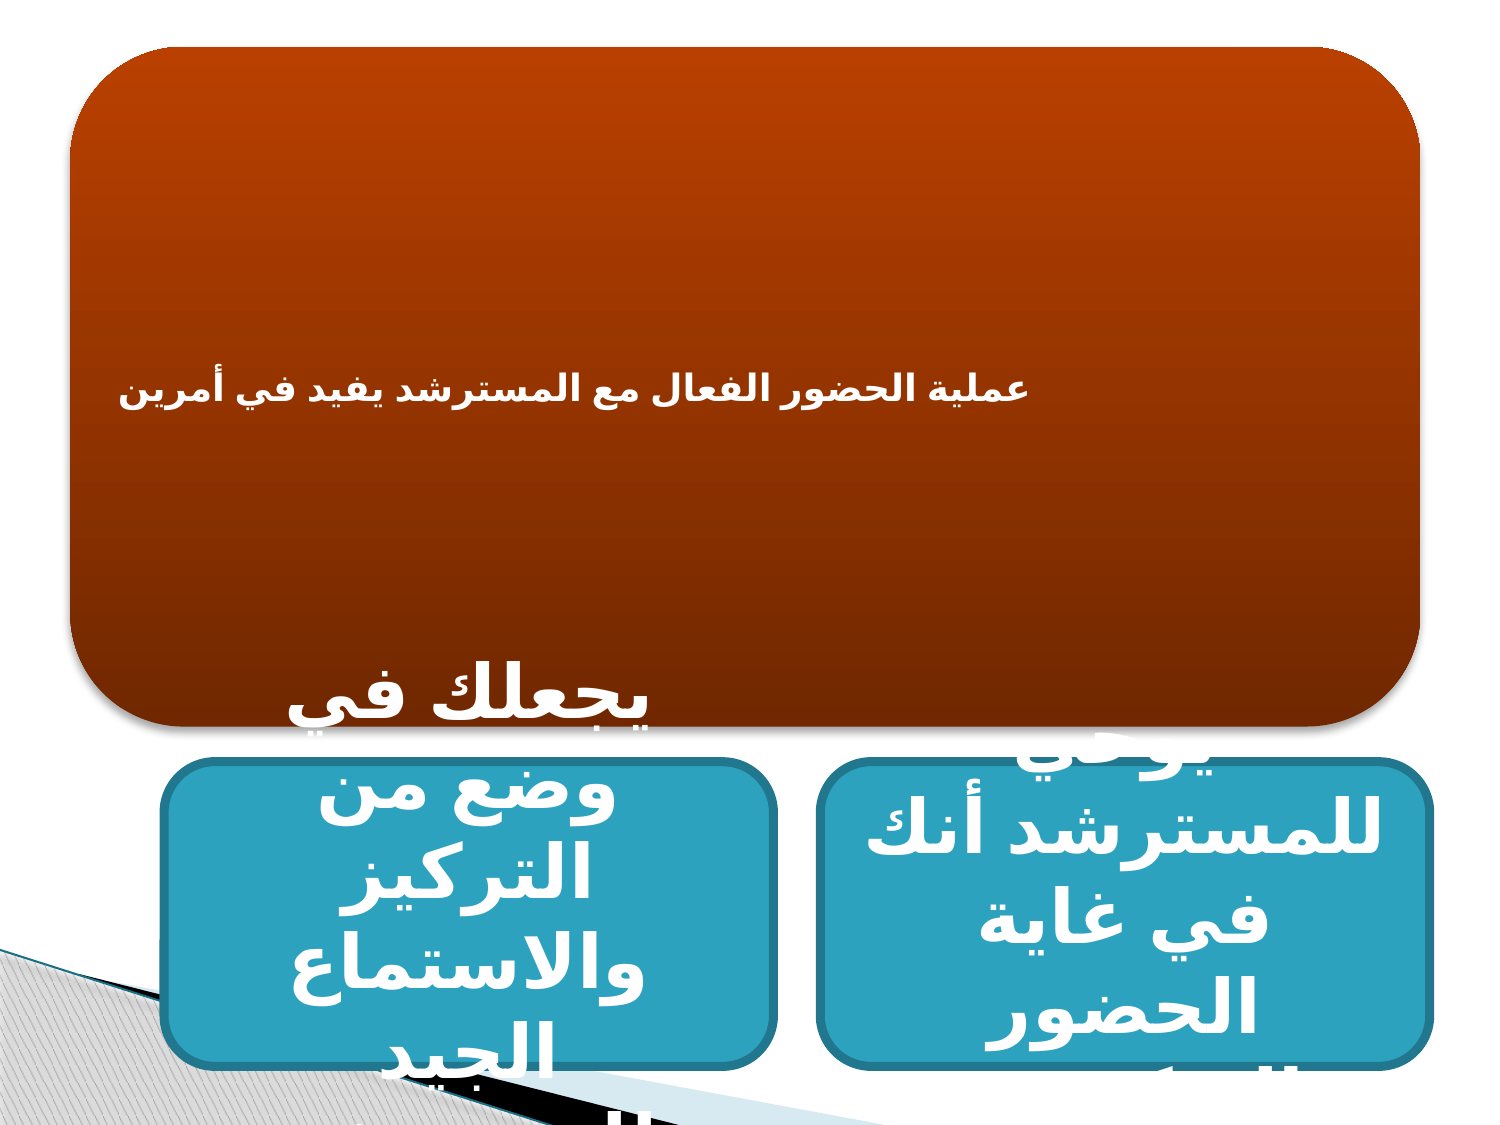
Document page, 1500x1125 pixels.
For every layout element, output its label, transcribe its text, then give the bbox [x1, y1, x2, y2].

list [70, 46, 1421, 727]
text_box يجعلك في وضع من التركيز والاستماع الجيد للمسترشد [159, 757, 778, 1071]
text_box يوحي للمسترشد أنك في غاية الحضور والتركيز معه [815, 757, 1435, 1071]
